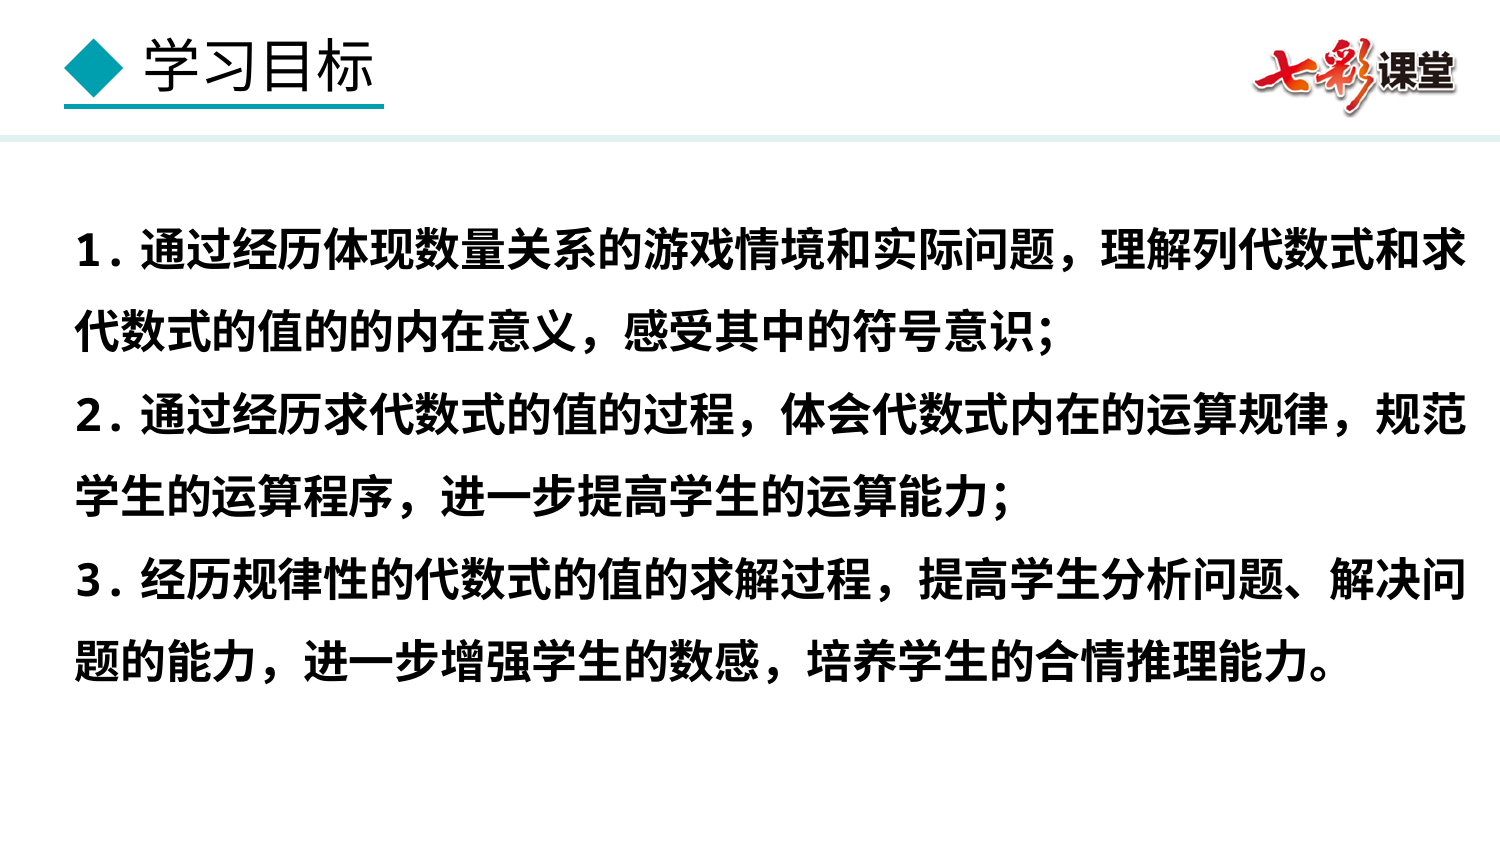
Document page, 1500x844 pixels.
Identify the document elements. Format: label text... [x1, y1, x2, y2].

text_box 1.通过经历体现数量关系的游戏情境和实际问题，理解列代数式和求代数式的值的的内在意义，感受其中的符号意识； 2.通过经历求代数式的值的过程，体会代数式内在的运算规律，规范学生的运算程序，进一步提高学生的运算能力； 3.经历规律性的代数式的值的求解过程，提高学生分析问题、解决问题的能力，进一步增强学生的数感，培养学生的合情推理能力。 [59, 185, 1495, 695]
picture [1249, 32, 1461, 118]
